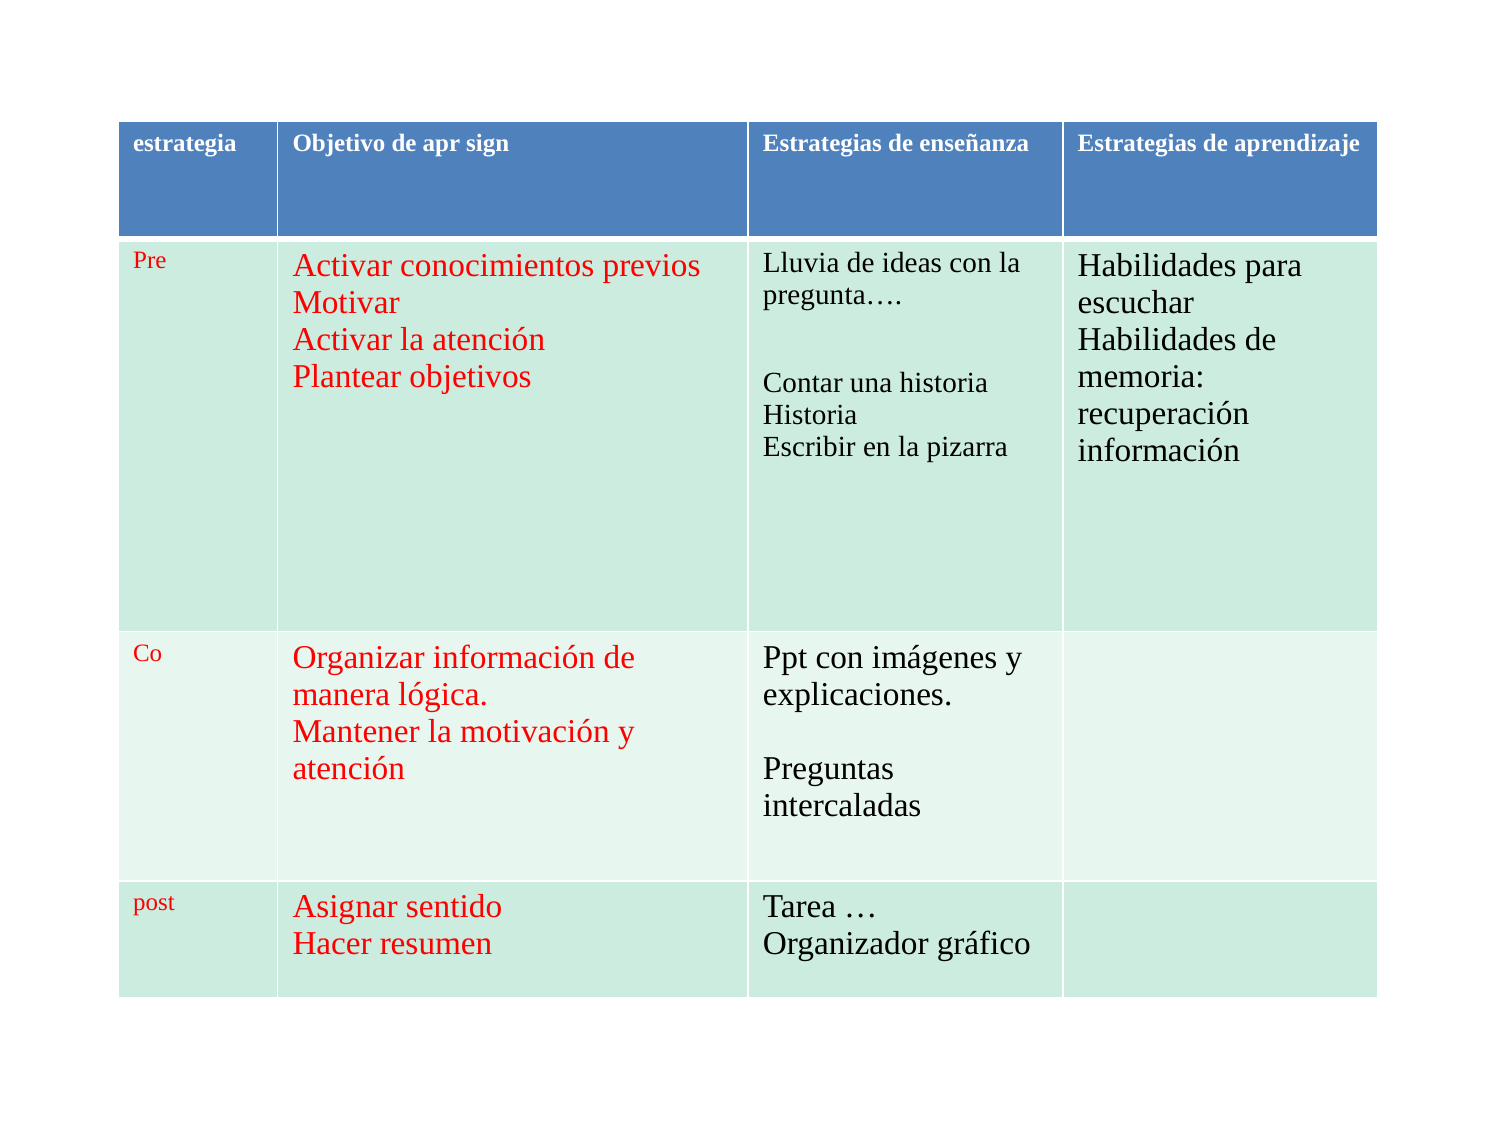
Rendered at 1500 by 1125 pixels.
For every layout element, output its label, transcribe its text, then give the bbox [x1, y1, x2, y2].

table_cell Ppt con imágenes y explicaciones. Preguntas intercaladas [749, 632, 1062, 880]
table_header Estrategias de enseñanza [749, 122, 1062, 236]
table_cell Activar conocimientos previos Motivar Activar la atención Plantear objetivos [278, 242, 747, 631]
table_cell [1064, 632, 1377, 880]
table_cell post [119, 882, 277, 997]
table_header Estrategias de aprendizaje [1064, 122, 1377, 236]
table_cell Habilidades para escuchar Habilidades de memoria: recuperación información [1064, 242, 1377, 631]
table_cell Organizar información de manera lógica. Mantener la motivación y atención [278, 632, 747, 880]
table_header Objetivo de apr sign [278, 122, 747, 236]
table_cell Co [119, 632, 277, 880]
table_cell [1064, 882, 1377, 997]
table_header estrategia [119, 122, 277, 236]
table_cell Pre [119, 242, 277, 631]
table_cell Tarea … Organizador gráfico [749, 882, 1062, 997]
table_cell Asignar sentido Hacer resumen [278, 882, 747, 997]
table_cell Lluvia de ideas con la pregunta…. Contar una historia Historia Escribir en la pizarra [749, 242, 1062, 631]
